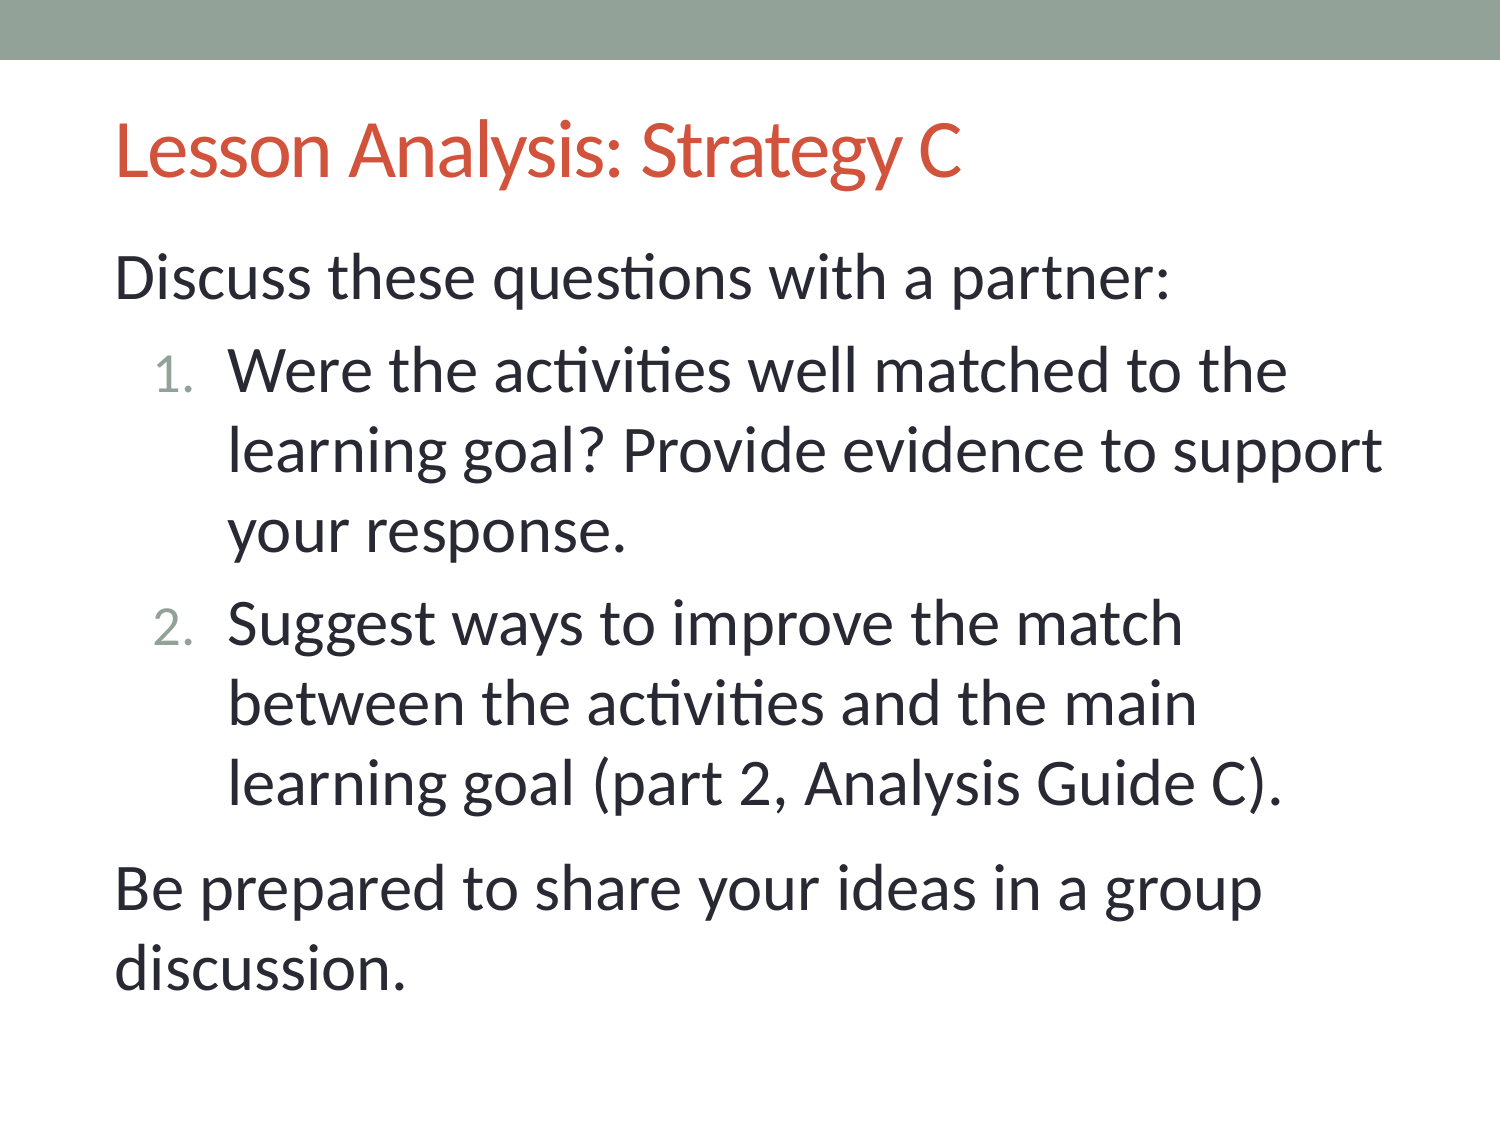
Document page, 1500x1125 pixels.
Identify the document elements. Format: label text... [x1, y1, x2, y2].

title Lesson Analysis: Strategy C [99, 62, 1425, 224]
list Discuss these questions with a partner: Were the activities well matched to the learning goal? Provide evidence to support your response. Suggest ways to improve the match between the activities and the main learning goal (part 2, Analysis Guide C). Be prepared to share your ideas in a group discussion. [99, 224, 1425, 1025]
